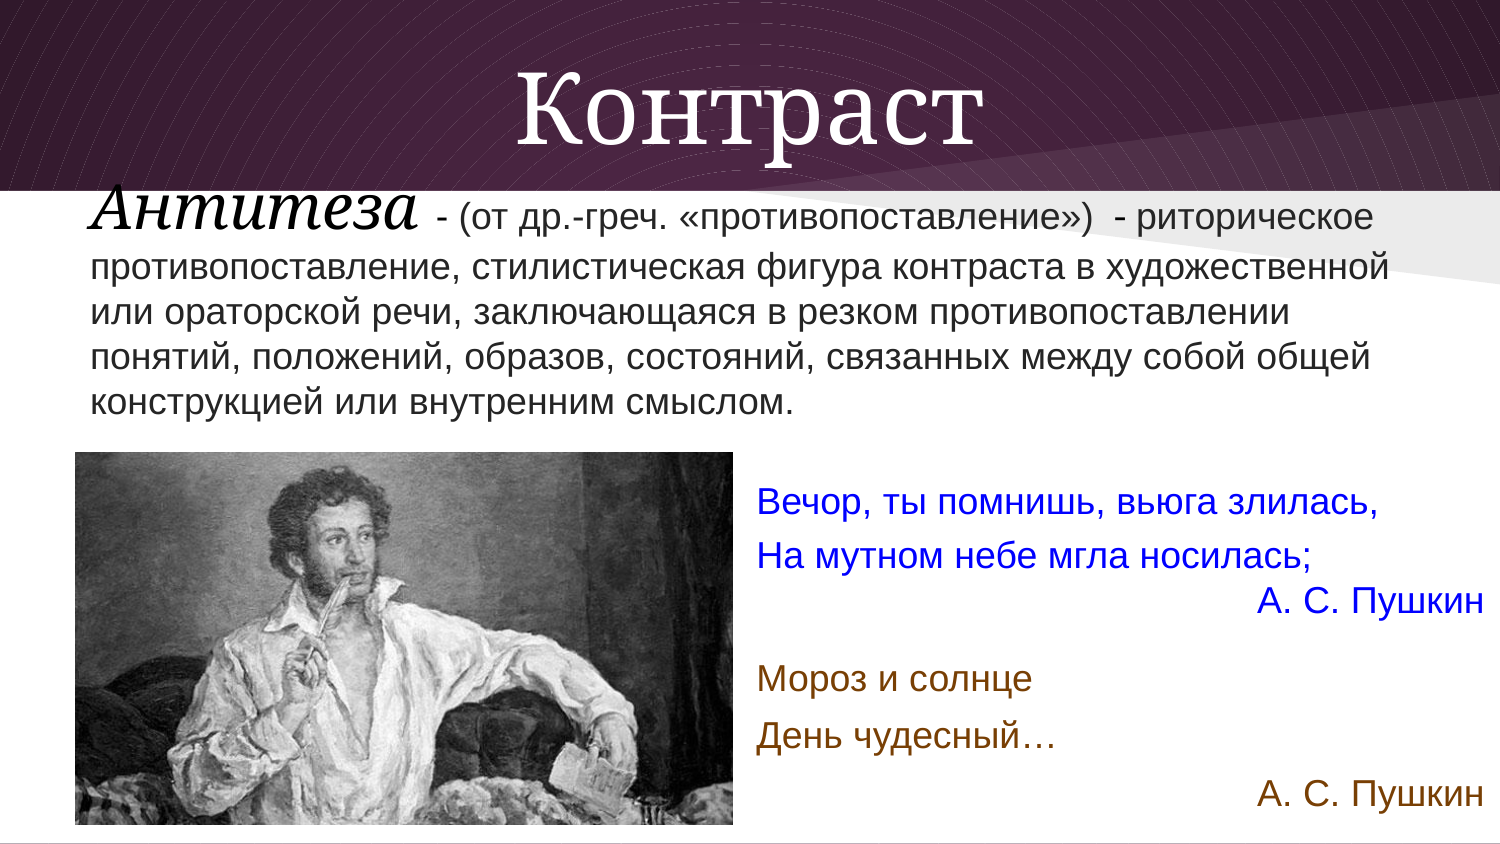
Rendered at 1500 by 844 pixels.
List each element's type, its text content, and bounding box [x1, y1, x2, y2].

list Антитеза - (от др.-греч. «противопоставление») - риторическое противопоставление, стилистическая фигура контраста в художественной или ораторской речи, заключающаяся в резком противопоставлении понятий, положений, образов, состояний, связанных между собой общей конструкцией или внутренним смыслом. [75, 151, 1425, 500]
text_box Вечор, ты помнишь, вьюга злилась, На мутном небе мгла носилась; А. С. Пушкин [741, 452, 1500, 631]
picture [74, 452, 733, 825]
title Контраст [75, 33, 1425, 151]
text_box Мороз и солнце День чудесный… А. С. Пушкин [741, 639, 1500, 818]
